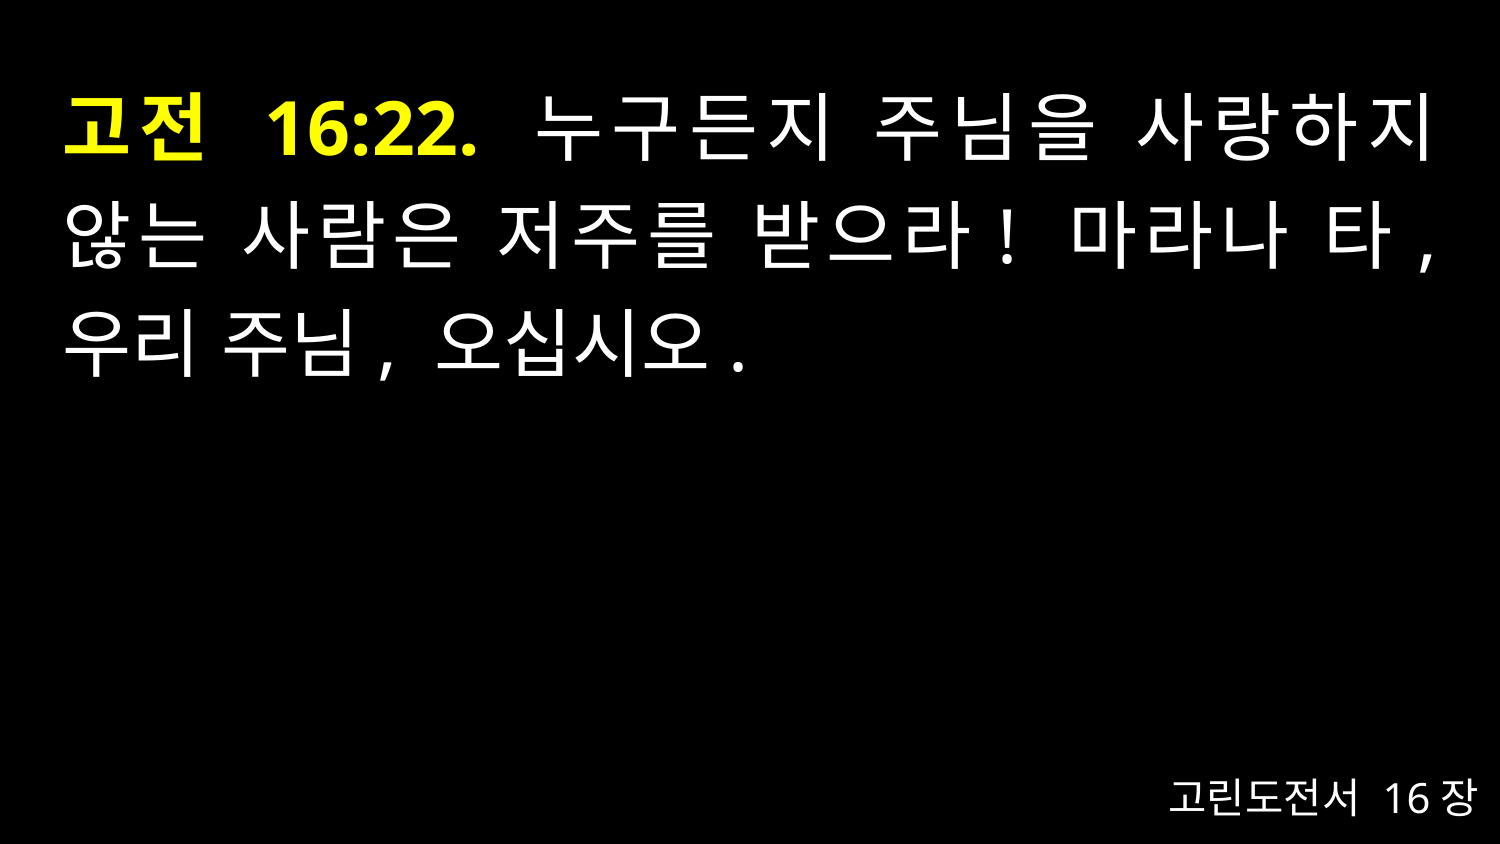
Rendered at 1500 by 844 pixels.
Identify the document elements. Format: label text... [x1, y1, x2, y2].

title 고전 16:22. 누구든지 주님을 사랑하지 않는 사람은 저주를 받으라! 마라나 타, 우리 주님, 오십시오. [0, 0, 1500, 844]
subtitle 고린도전서 16장 [916, 770, 1500, 844]
